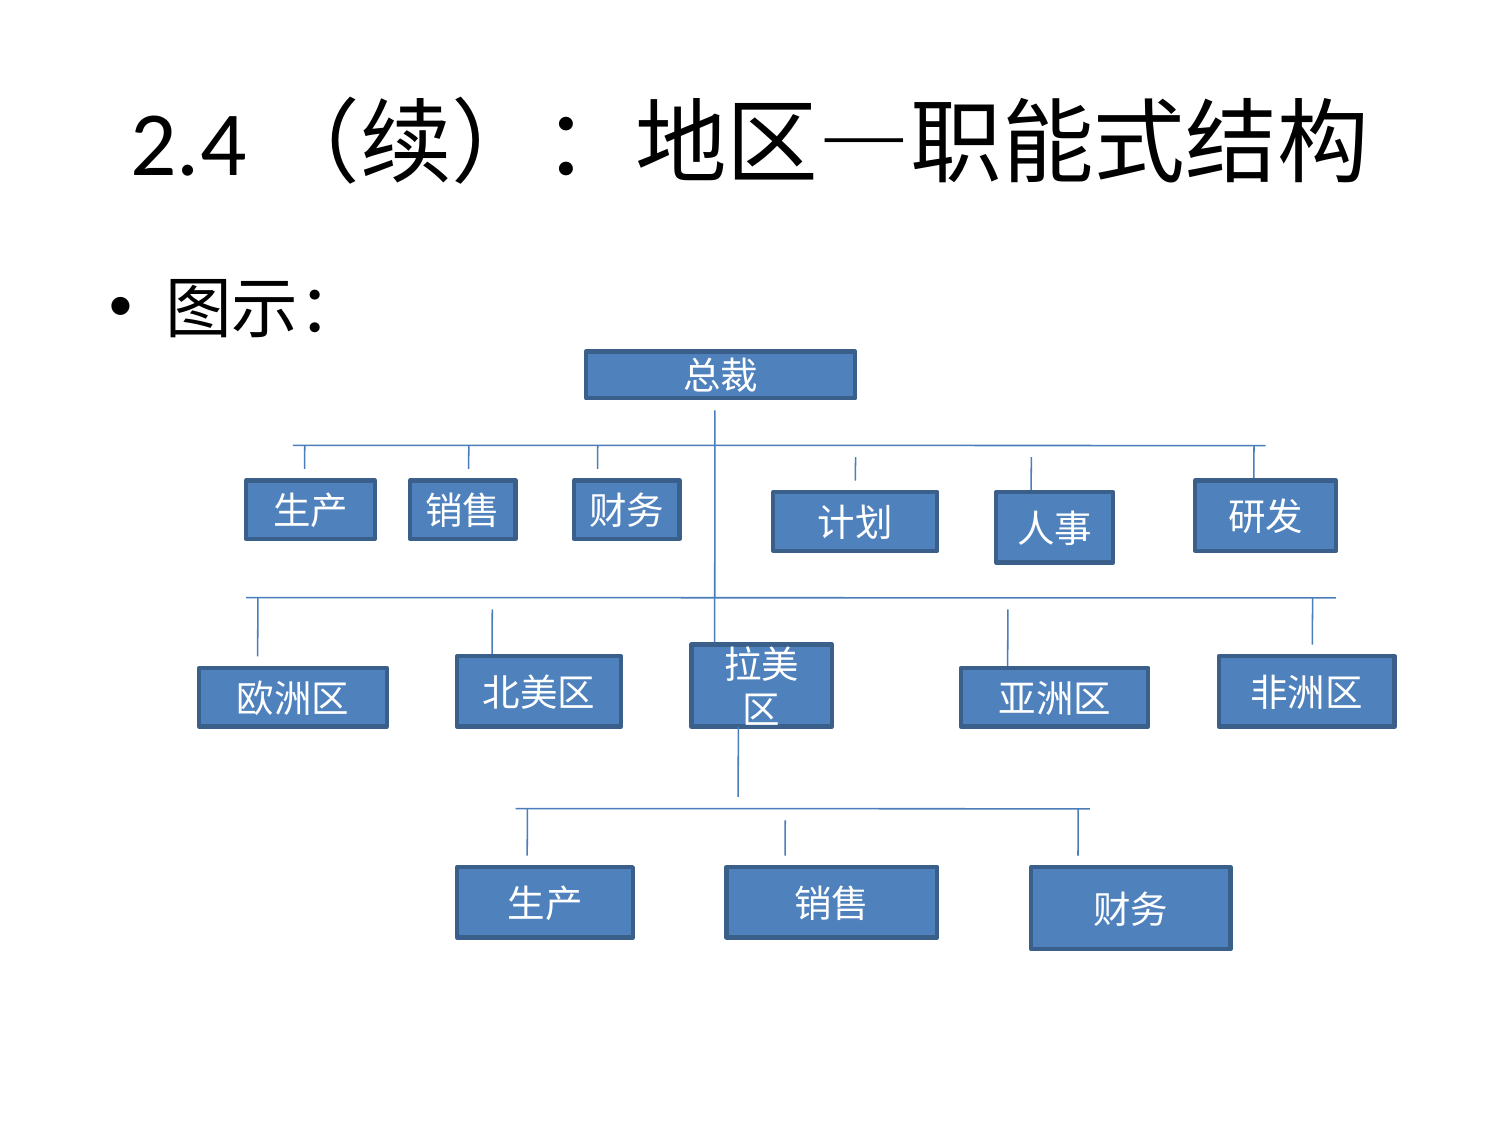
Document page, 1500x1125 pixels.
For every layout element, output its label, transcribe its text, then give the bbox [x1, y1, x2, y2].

title 2.4（续）：地区—职能式结构 [75, 45, 1425, 233]
text_box 北美区 [455, 654, 623, 729]
text_box 拉美区 [689, 642, 834, 729]
text_box 亚洲区 [959, 666, 1150, 729]
text_box 生产 [455, 865, 635, 940]
text_box 财务 [1029, 865, 1233, 951]
text_box 总裁 [584, 349, 857, 400]
text_box 计划 [771, 490, 939, 553]
text_box 人事 [994, 490, 1115, 565]
list 图示： [93, 257, 1444, 1001]
text_box 生产 [244, 478, 377, 541]
text_box 财务 [572, 478, 682, 541]
text_box 研发 [1193, 478, 1338, 553]
text_box 非洲区 [1217, 654, 1397, 729]
text_box 销售 [724, 865, 939, 940]
text_box 销售 [408, 478, 518, 541]
text_box 欧洲区 [197, 666, 389, 729]
